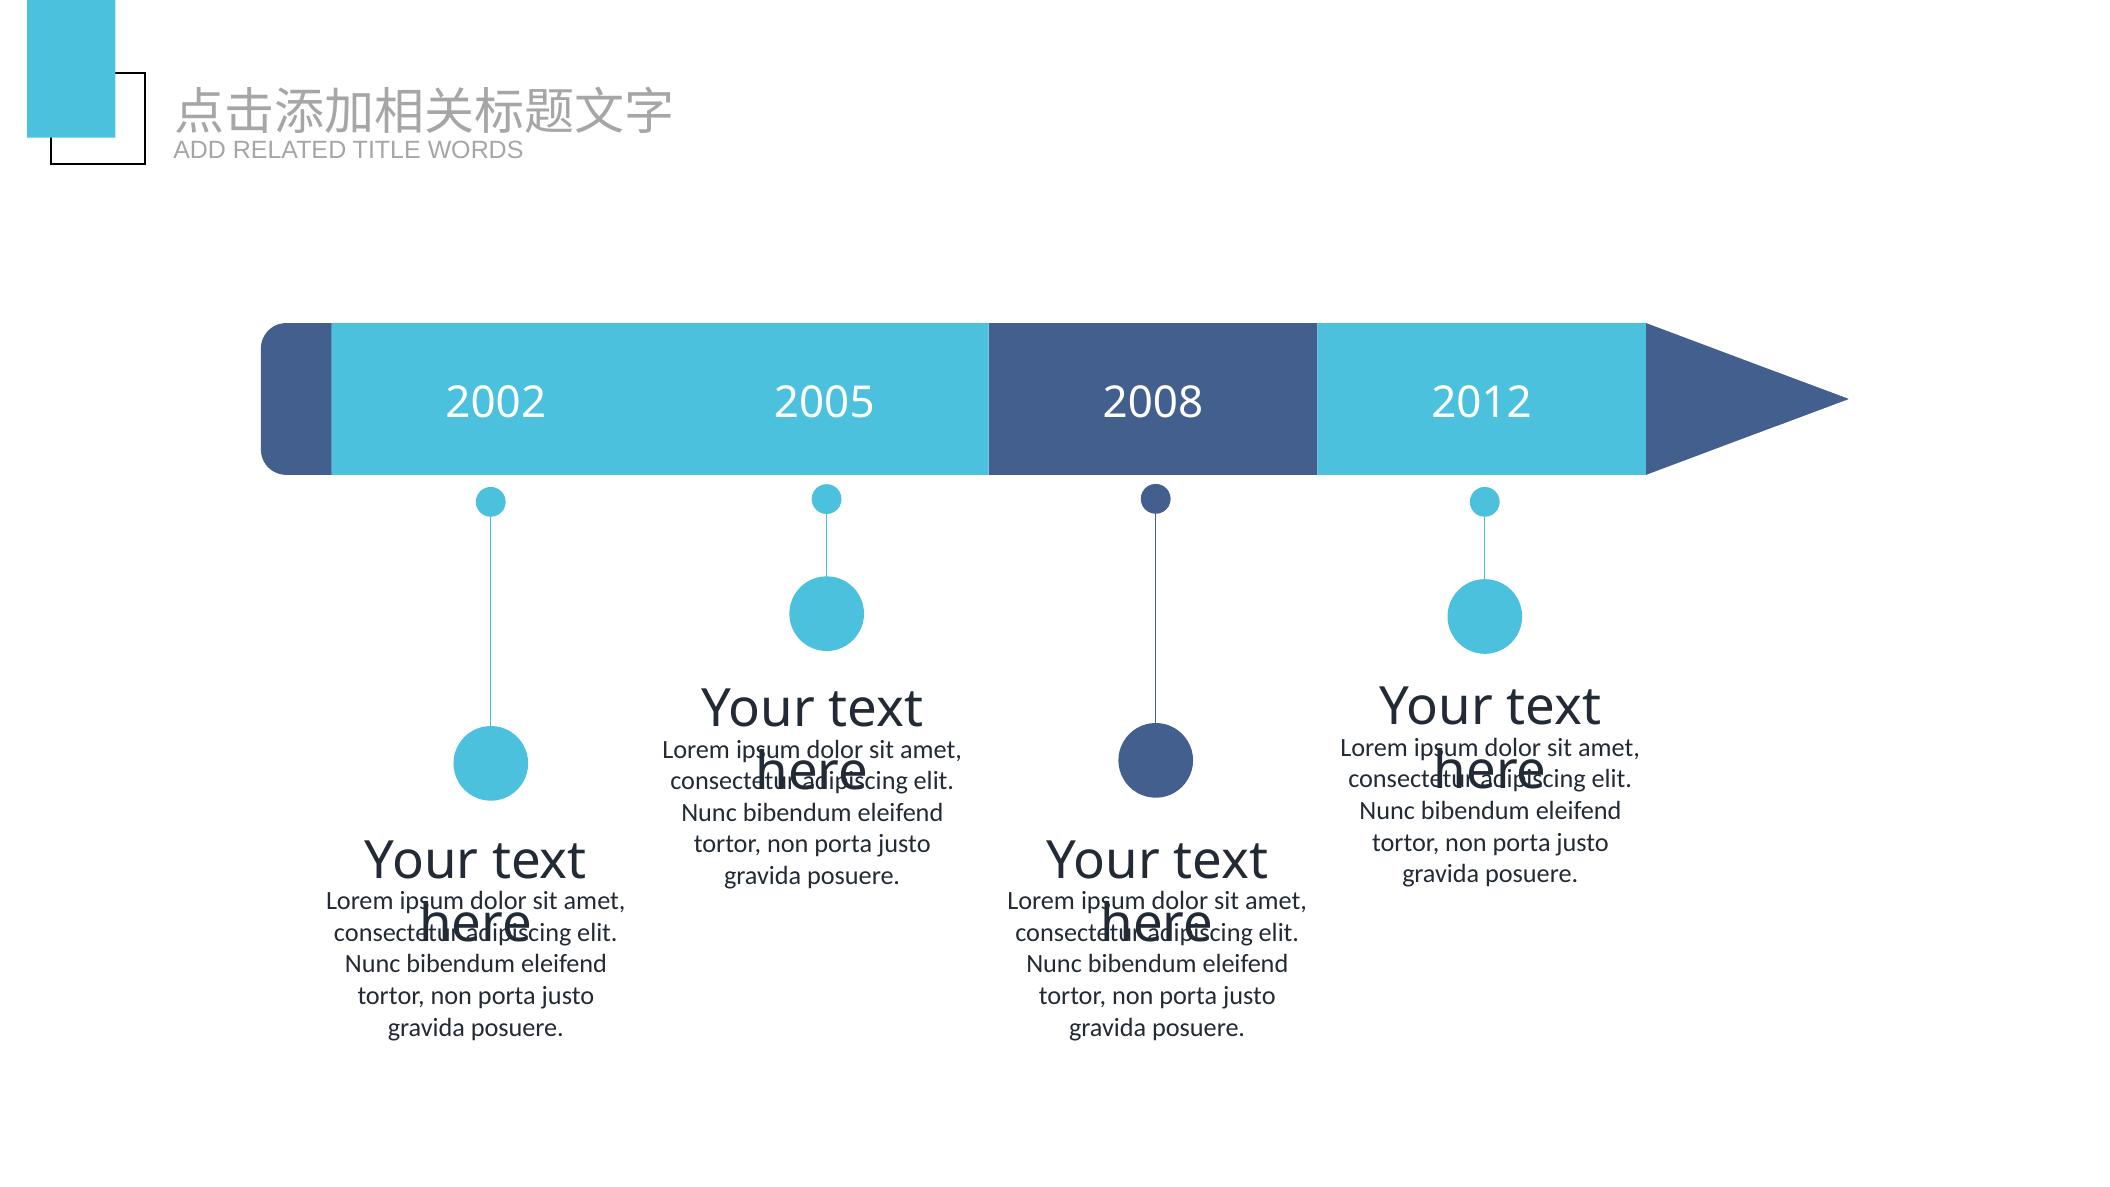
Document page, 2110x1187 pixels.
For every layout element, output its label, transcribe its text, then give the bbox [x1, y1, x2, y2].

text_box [260, 323, 1849, 801]
text_box [50, 72, 146, 165]
text_box 点击添加相关标题文字 [174, 79, 675, 140]
text_box Your text here [1321, 801, 1659, 806]
text_box Lorem ipsum dolor sit amet, consectetur adipiscing elit. Nunc bibendum eleifend tortor, non porta justo gravida posuere. [307, 960, 645, 1049]
text_box Your text here [307, 818, 645, 960]
text_box [26, 0, 116, 139]
text_box Lorem ipsum dolor sit amet, consectetur adipiscing elit. Nunc bibendum eleifend tortor, non porta justo gravida posuere. [643, 808, 981, 898]
text_box Your text here [988, 818, 1326, 960]
text_box Lorem ipsum dolor sit amet, consectetur adipiscing elit. Nunc bibendum eleifend tortor, non porta justo gravida posuere. [1321, 806, 1659, 896]
text_box Your text here [643, 801, 981, 808]
text_box ADD RELATED TITLE WORDS [173, 133, 525, 164]
text_box Lorem ipsum dolor sit amet, consectetur adipiscing elit. Nunc bibendum eleifend tortor, non porta justo gravida posuere. [988, 960, 1326, 1049]
